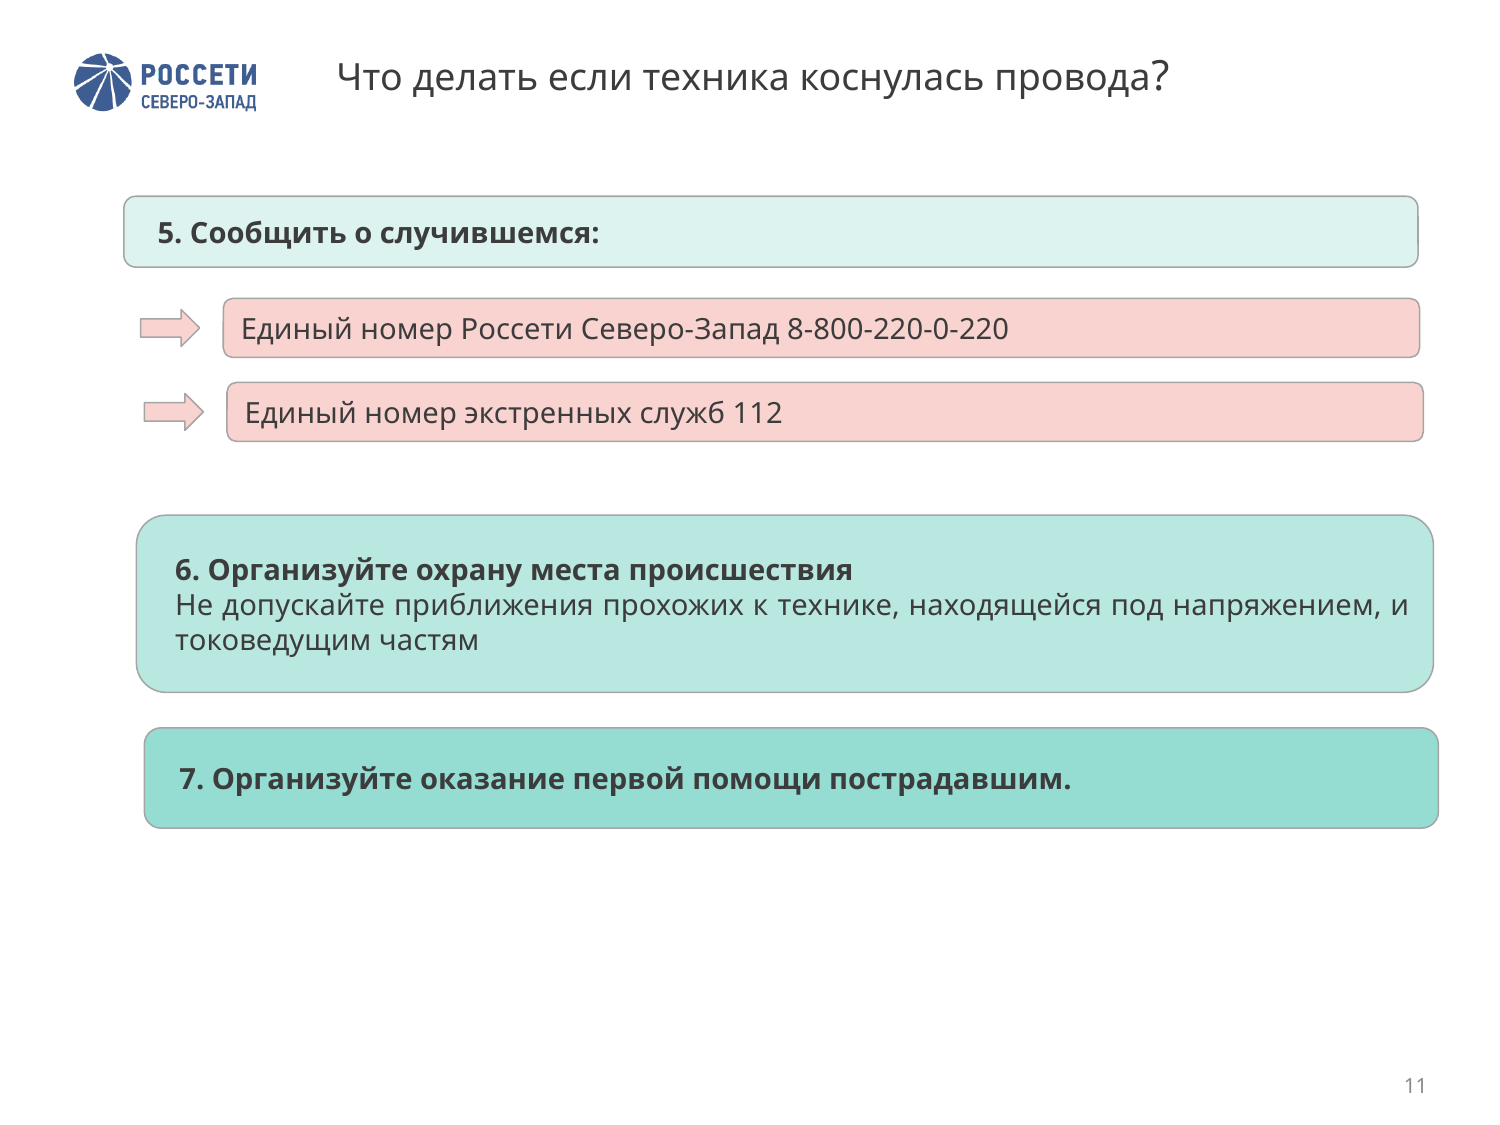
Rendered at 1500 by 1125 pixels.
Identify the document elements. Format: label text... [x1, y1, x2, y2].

text_box [142, 391, 206, 433]
picture [74, 34, 256, 131]
text_box 5. Сообщить о случившемся: [121, 194, 1421, 270]
title Что делать если техника коснулась провода? [336, 54, 1317, 117]
text_box 7. Организуйте оказание первой помощи пострадавшим. [142, 725, 1441, 831]
text_box 6. Организуйте охрану места происшествия Не допускайте приближения прохожих к технике, находящейся под напряжением, и токоведущим частям [134, 513, 1436, 695]
text_box Единый номер экстренных служб 112 [224, 380, 1426, 444]
text_box [138, 307, 202, 349]
text_box Единый номер Россети Северо-Запад 8-800-220-0-220 [221, 296, 1422, 360]
